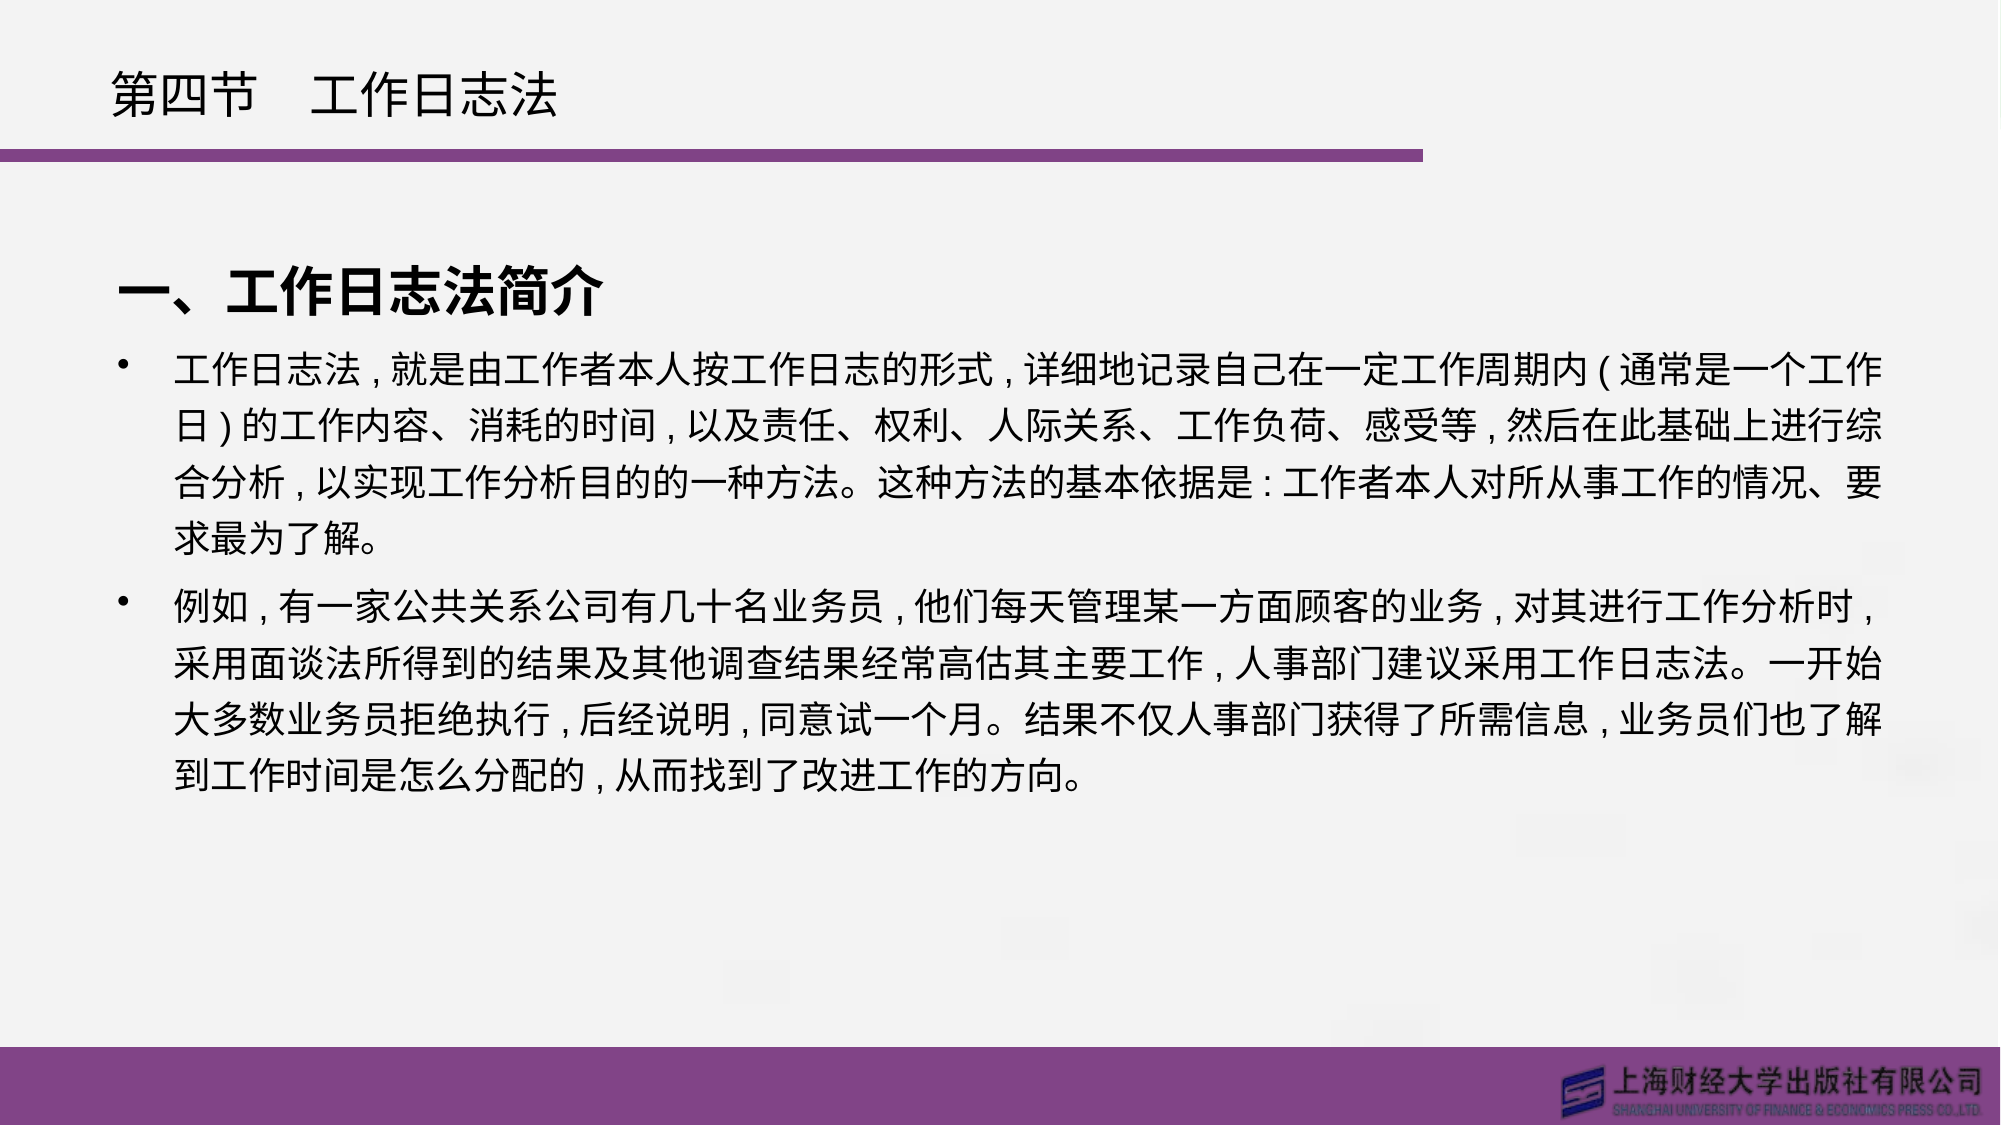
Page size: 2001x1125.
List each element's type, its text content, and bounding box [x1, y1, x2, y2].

picture [0, 0, 2001, 1125]
list 一、工作日志法简介 工作日志法,就是由工作者本人按工作日志的形式,详细地记录自己在一定工作周期内(通常是一个工作日)的工作内容、消耗的时间,以及责任、权利、人际关系、工作负荷、感受等,然后在此基础上进行综合分析,以实现工作分析目的的一种方法。这种方法的基本依据是:工作者本人对所从事工作的情况、要求最为了解。 例如,有一家公共关系公司有几十名业务员,他们每天管理某一方面顾客的业务,对其进行工作分析时,采用面谈法所得到的结果及其他调查结果经常高估其主要工作,人事部门建议采用工作日志法。一开始大多数业务员拒绝执行,后经说明,同意试一个月。结果不仅人事部门获得了所需信息,业务员们也了解到工作时间是怎么分配的,从而找到了改进工作的方向。 [102, 233, 1898, 1032]
title 第四节 工作日志法 [94, 42, 1451, 146]
